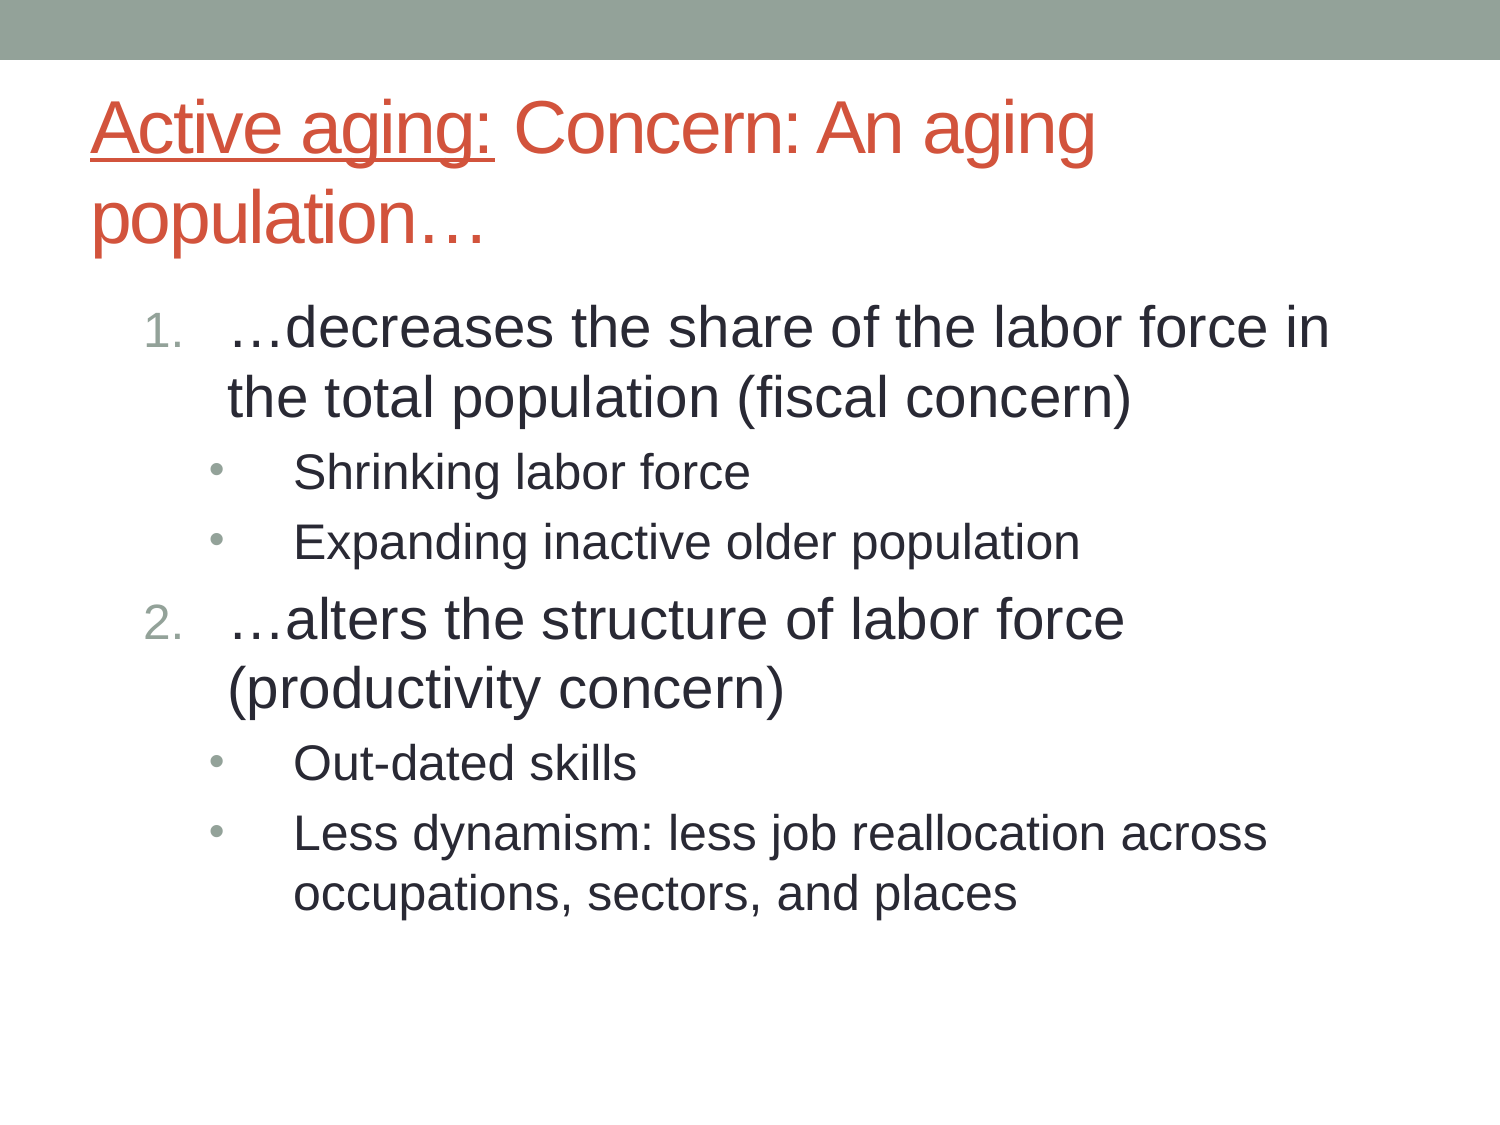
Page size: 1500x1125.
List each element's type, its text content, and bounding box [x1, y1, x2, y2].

title Active aging: Concern: An aging population… [75, 87, 1425, 250]
list …decreases the share of the labor force in the total population (fiscal concern) Shrinking labor force Expanding inactive older population …alters the structure of labor force (productivity concern) Out-dated skills Less dynamism: less job reallocation across occupations, sectors, and places [62, 281, 1442, 1050]
